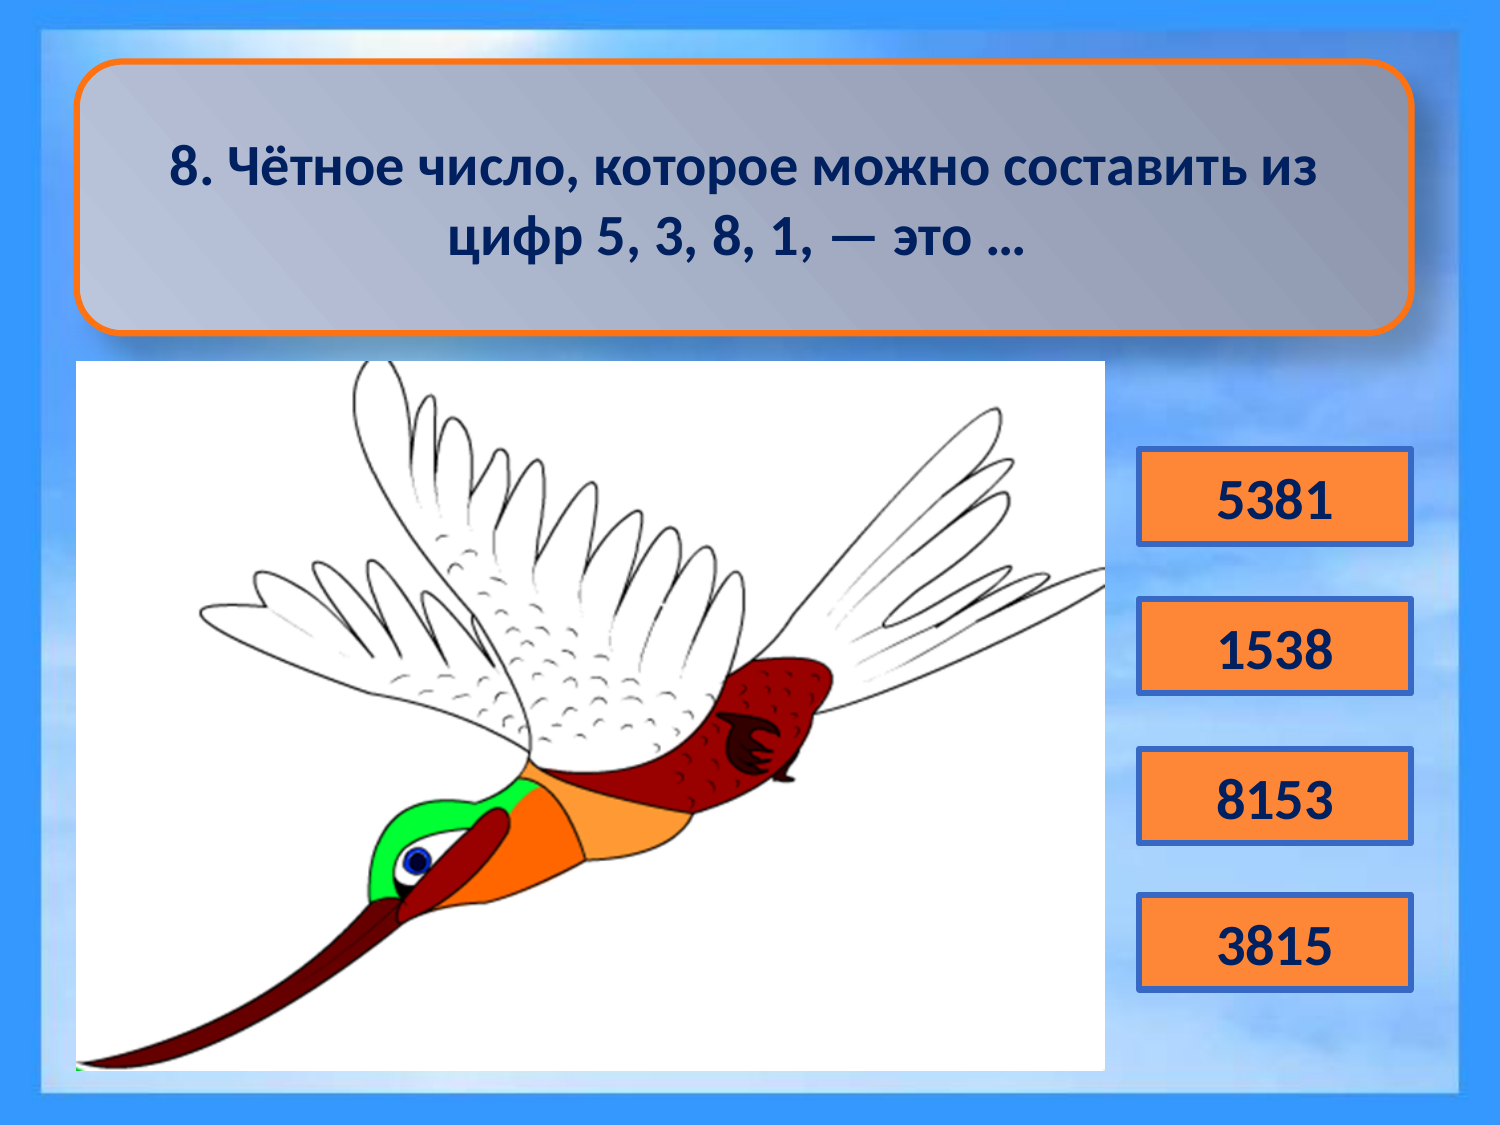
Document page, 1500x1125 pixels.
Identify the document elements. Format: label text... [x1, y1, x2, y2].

text_box 3815 [1149, 893, 1413, 992]
text_box 1538 [1149, 597, 1413, 695]
text_box 8. Чётное число, которое можно составить из цифр 5, 3, 8, 1, — это … [75, 60, 1413, 335]
text_box 5381 [1149, 447, 1413, 546]
picture [0, 0, 1500, 1125]
text_box 8153 [1149, 747, 1413, 845]
